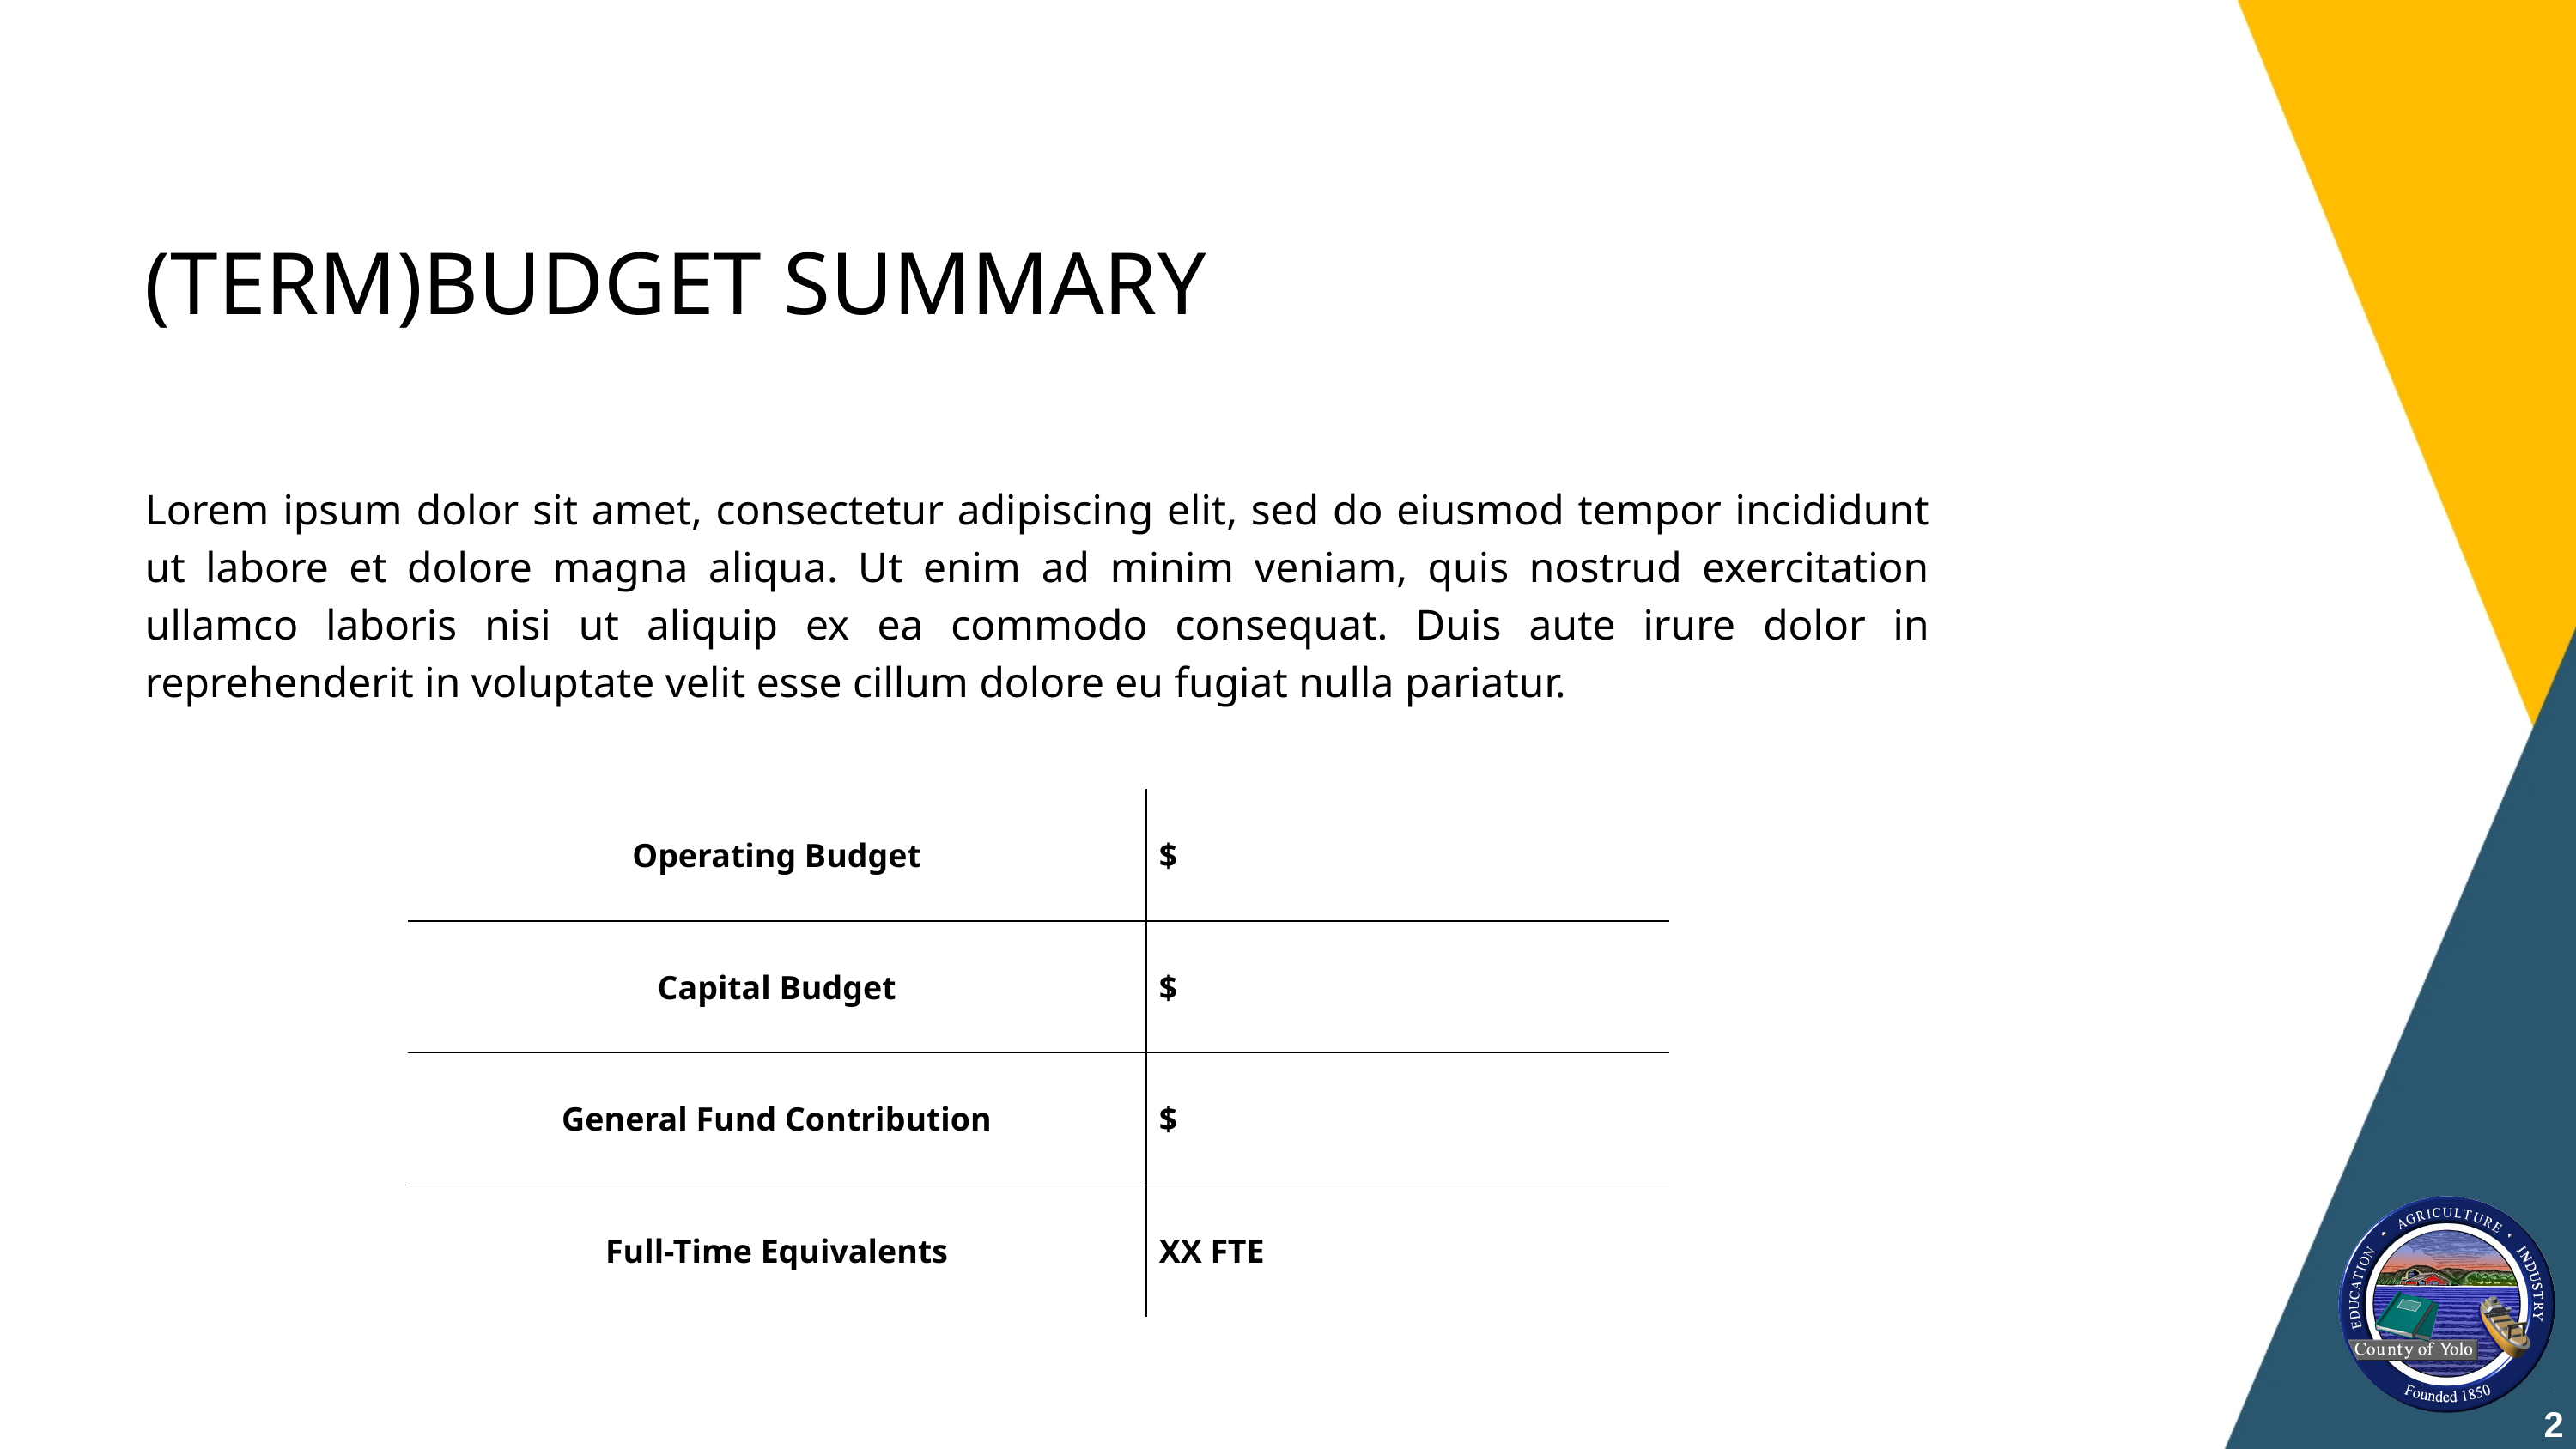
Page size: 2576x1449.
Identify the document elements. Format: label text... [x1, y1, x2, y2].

slide_number 2 [2275, 1397, 2576, 1449]
table_header Operating Budget [408, 789, 1145, 920]
picture [0, 0, 2576, 1449]
table_header $ [1147, 789, 1669, 920]
table_cell Full-Time Equivalents [408, 1185, 1145, 1317]
table_cell XX FTE [1147, 1185, 1669, 1317]
text_box Lorem ipsum dolor sit amet, consectetur adipiscing elit, sed do eiusmod tempor incididunt ut labore et dolore magna aliqua. Ut enim ad minim veniam, quis nostrud exercitation ullamco laboris nisi ut aliquip ex ea commodo consequat. Duis aute irure dolor in reprehenderit in voluptate velit esse cillum dolore eu fugiat nulla pariatur. [144, 475, 1933, 706]
table_cell General Fund Contribution [408, 1053, 1145, 1185]
table_cell $ [1147, 1053, 1669, 1185]
table_cell $ [1147, 922, 1669, 1052]
text_box (TERM)BUDGET SUMMARY [144, 234, 1299, 332]
table_cell Capital Budget [408, 922, 1145, 1052]
